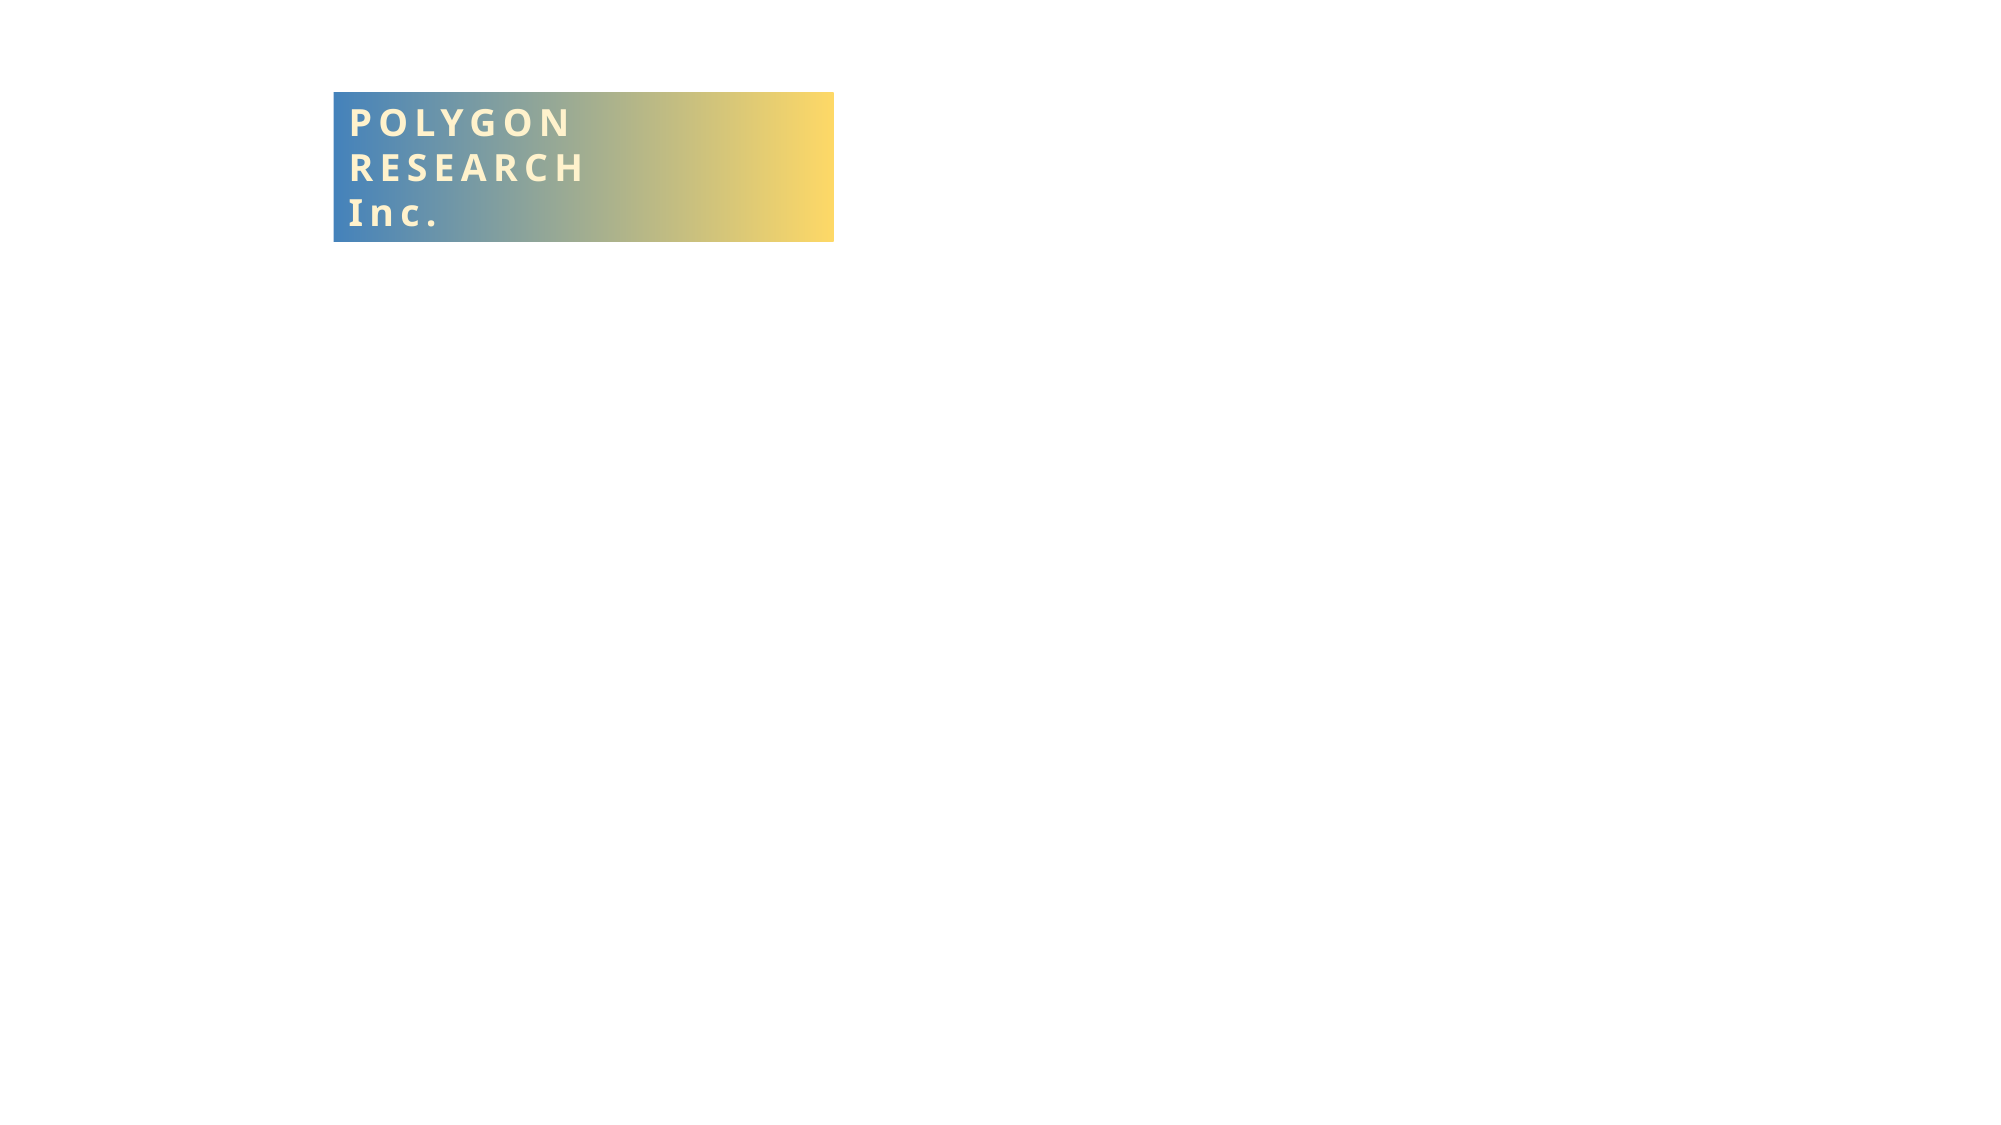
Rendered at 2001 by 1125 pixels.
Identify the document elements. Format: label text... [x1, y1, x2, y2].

text_box POLYGON RESEARCH Inc. [333, 92, 834, 242]
